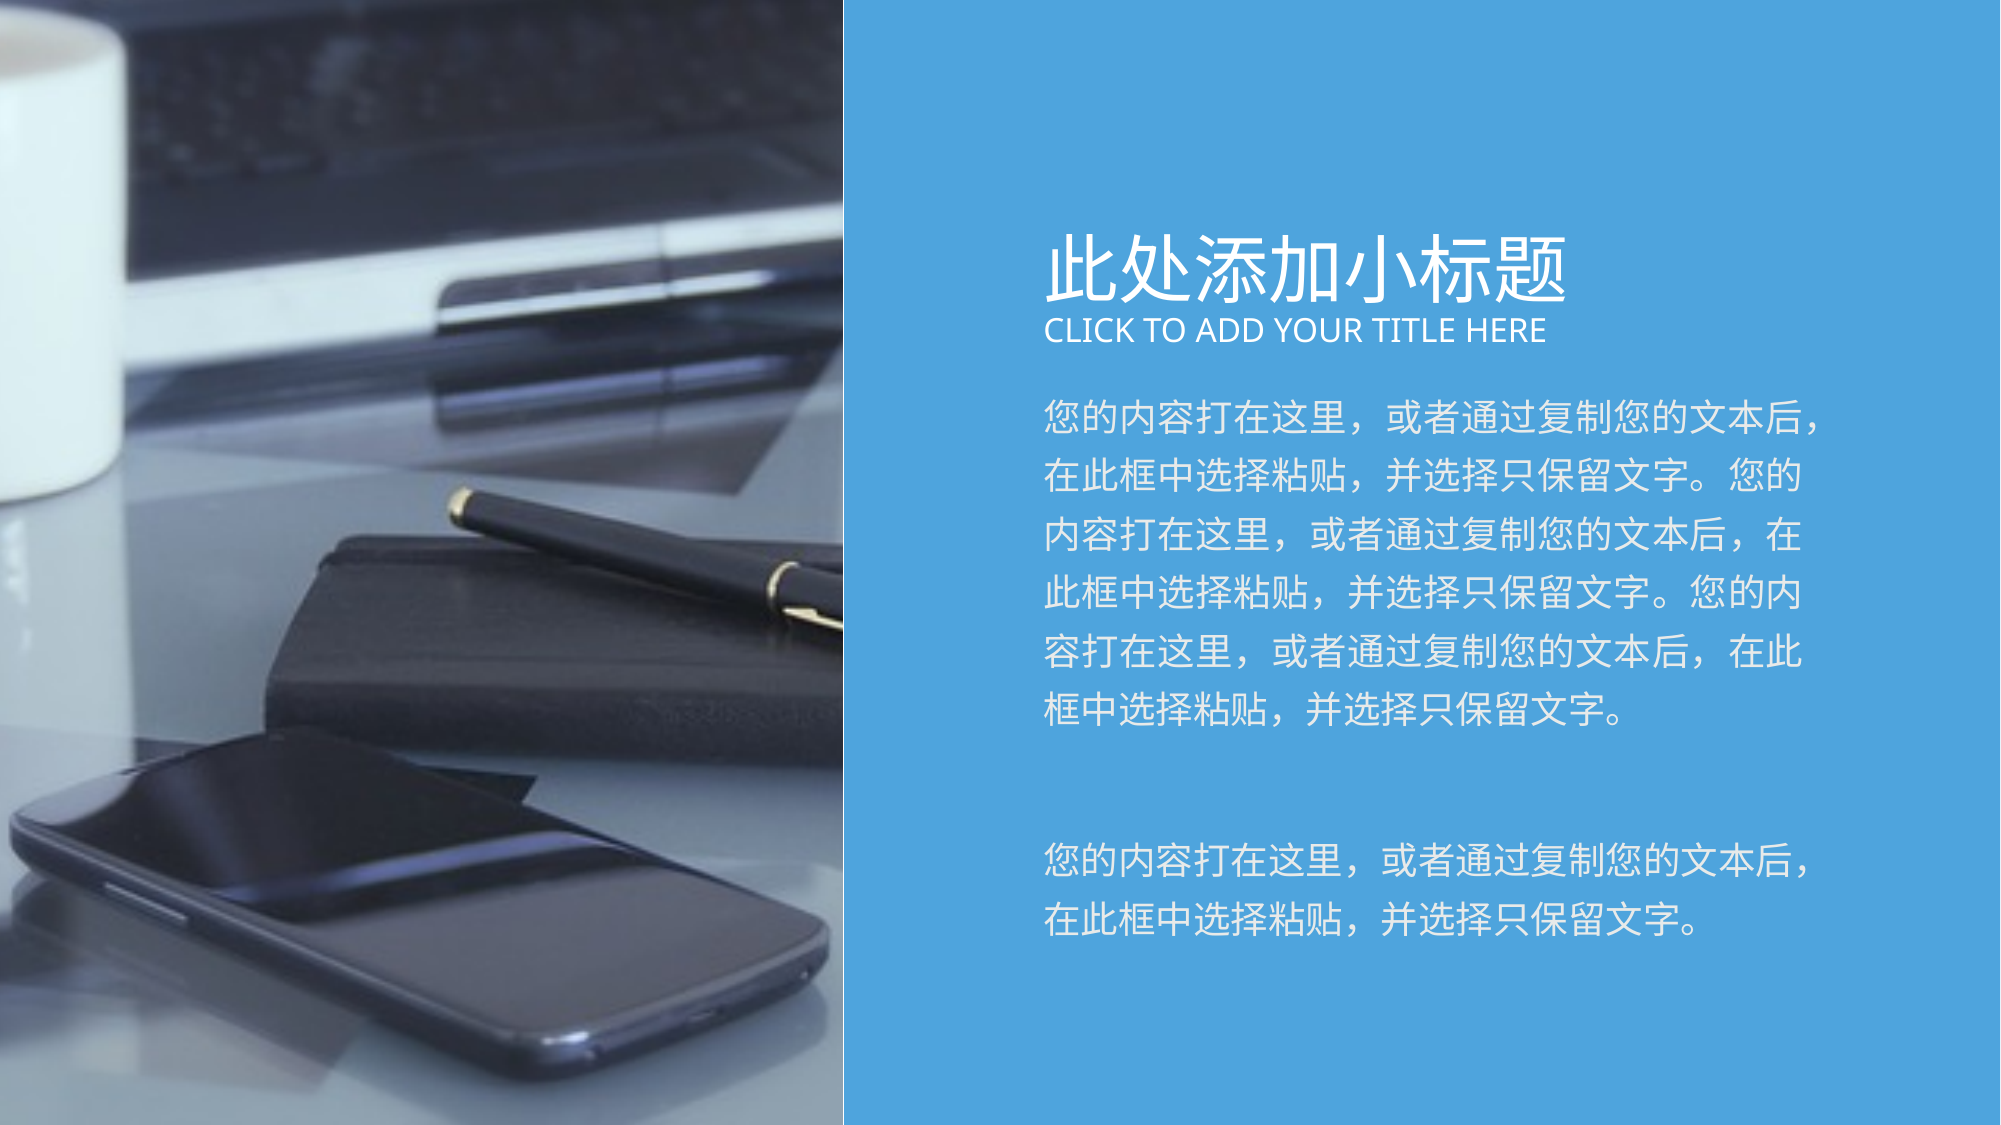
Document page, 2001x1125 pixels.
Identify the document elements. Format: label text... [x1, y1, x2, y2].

text_box 您的内容打在这里，或者通过复制您的文本后，在此框中选择粘贴，并选择只保留文字。 [1028, 816, 1819, 948]
text_box 您的内容打在这里，或者通过复制您的文本后，在此框中选择粘贴，并选择只保留文字。您的内容打在这里，或者通过复制您的文本后，在此框中选择粘贴，并选择只保留文字。您的内容打在这里，或者通过复制您的文本后，在此框中选择粘贴，并选择只保留文字。 [1028, 372, 1819, 739]
picture [0, 0, 843, 1125]
text_box 此处添加小标题 [1028, 215, 1605, 321]
text_box CLICK TO ADD YOUR TITLE HERE [1028, 302, 1584, 357]
text_box [844, 0, 2000, 1125]
